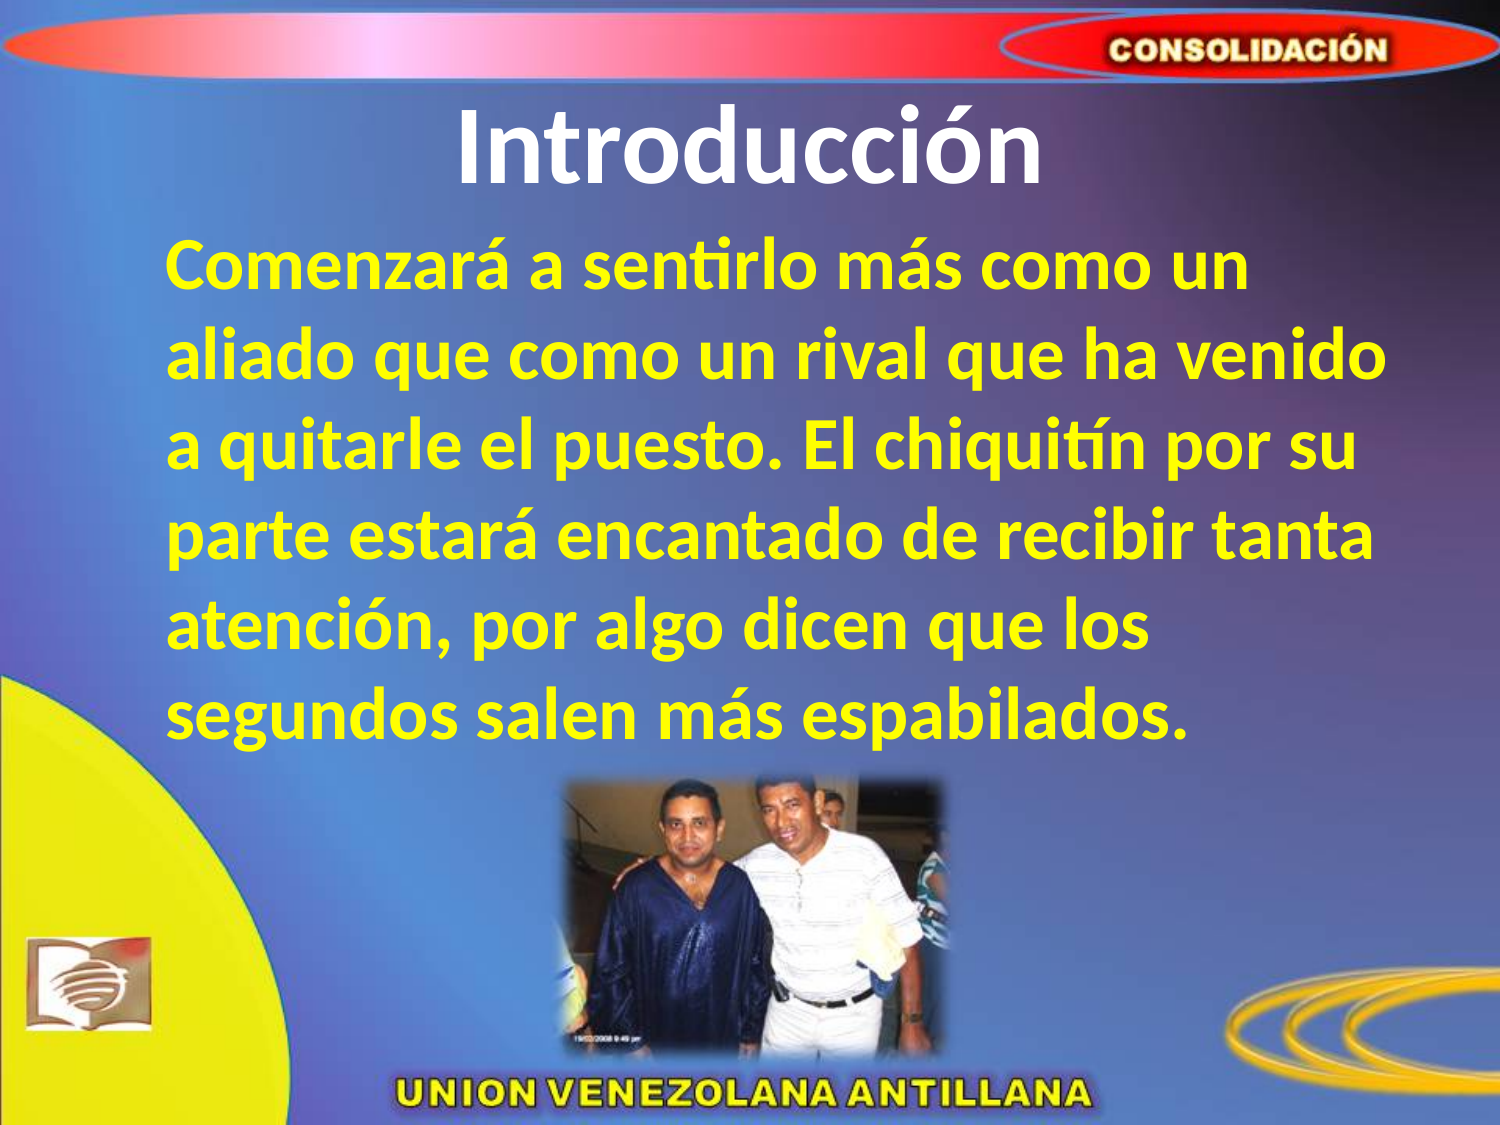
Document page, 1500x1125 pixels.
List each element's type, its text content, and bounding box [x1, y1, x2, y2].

title Introducción [75, 45, 1425, 233]
list Comenzará a sentirlo más como un aliado que como un rival que ha venido a quitarle el puesto. El chiquitín por su parte estará encantado de recibir tanta atención, por algo dicen que los segundos salen más espabilados. [93, 233, 1418, 950]
picture [0, 0, 1500, 1125]
